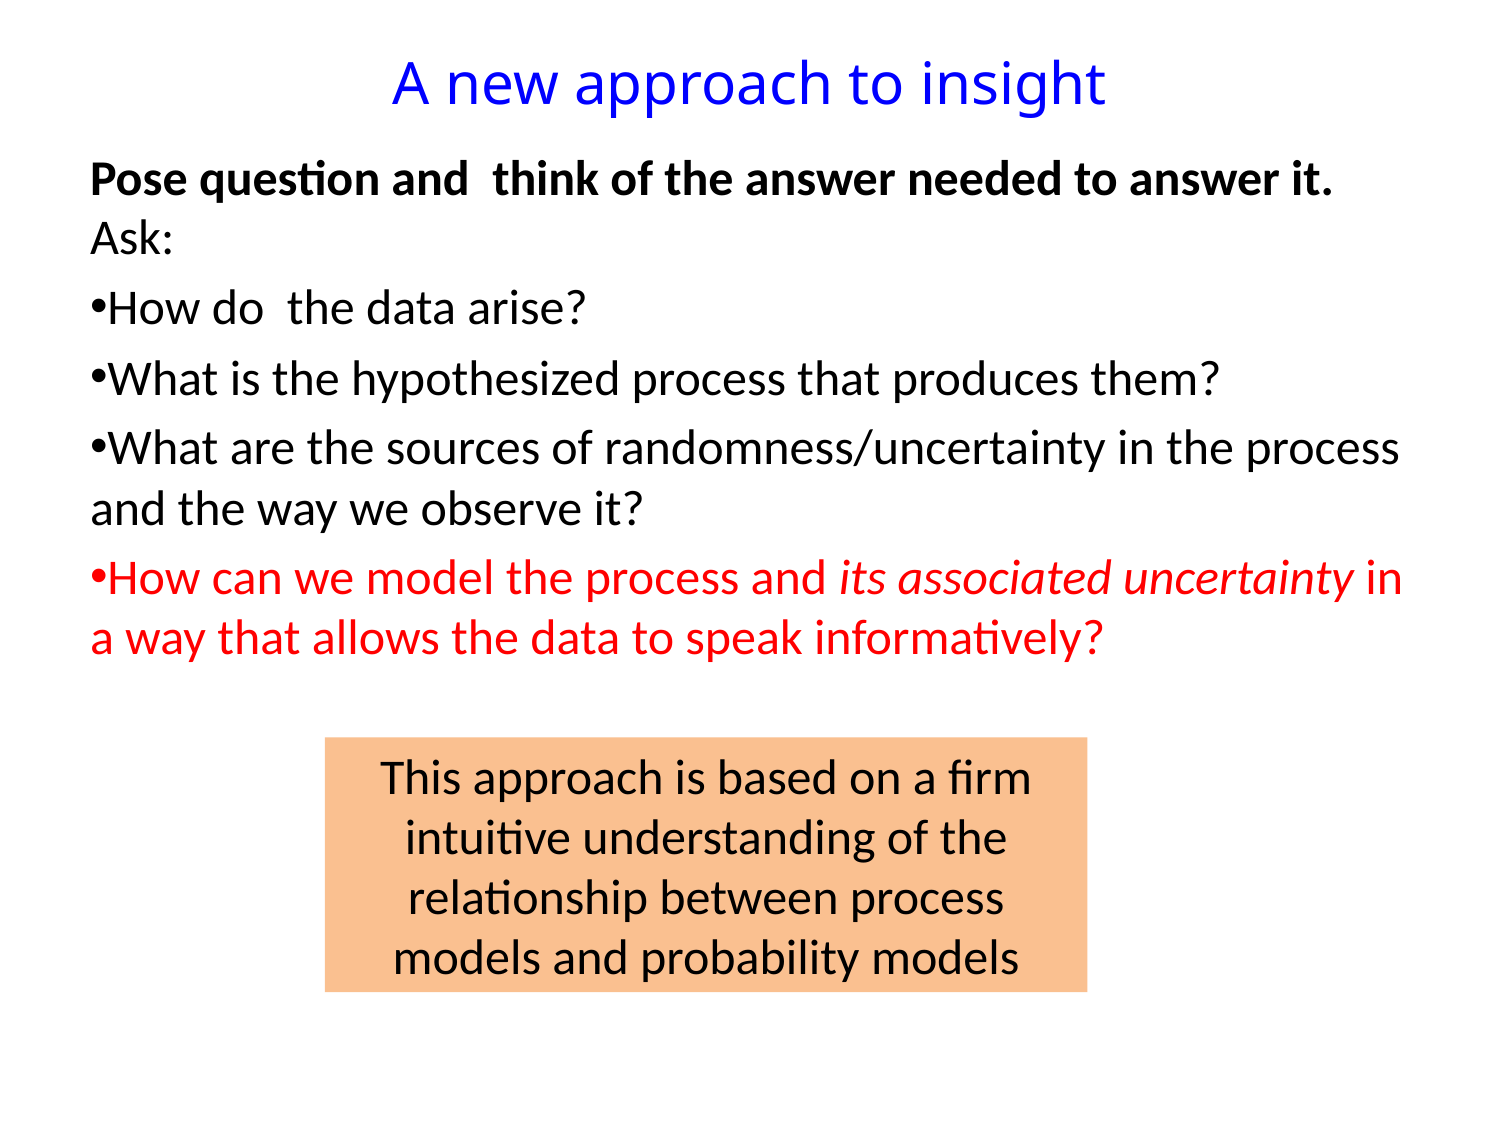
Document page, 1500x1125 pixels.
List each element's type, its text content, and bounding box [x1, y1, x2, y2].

text_box This approach is based on a firm intuitive understanding of the relationship between process models and probability models [324, 737, 1088, 993]
list Pose question and think of the answer needed to answer it. Ask: How do the data arise? What is the hypothesized process that produces them? What are the sources of randomness/uncertainty in the process and the way we observe it? How can we model the process and its associated uncertainty in a way that allows the data to speak informatively? [75, 137, 1425, 880]
title A new approach to insight [75, 0, 1425, 137]
